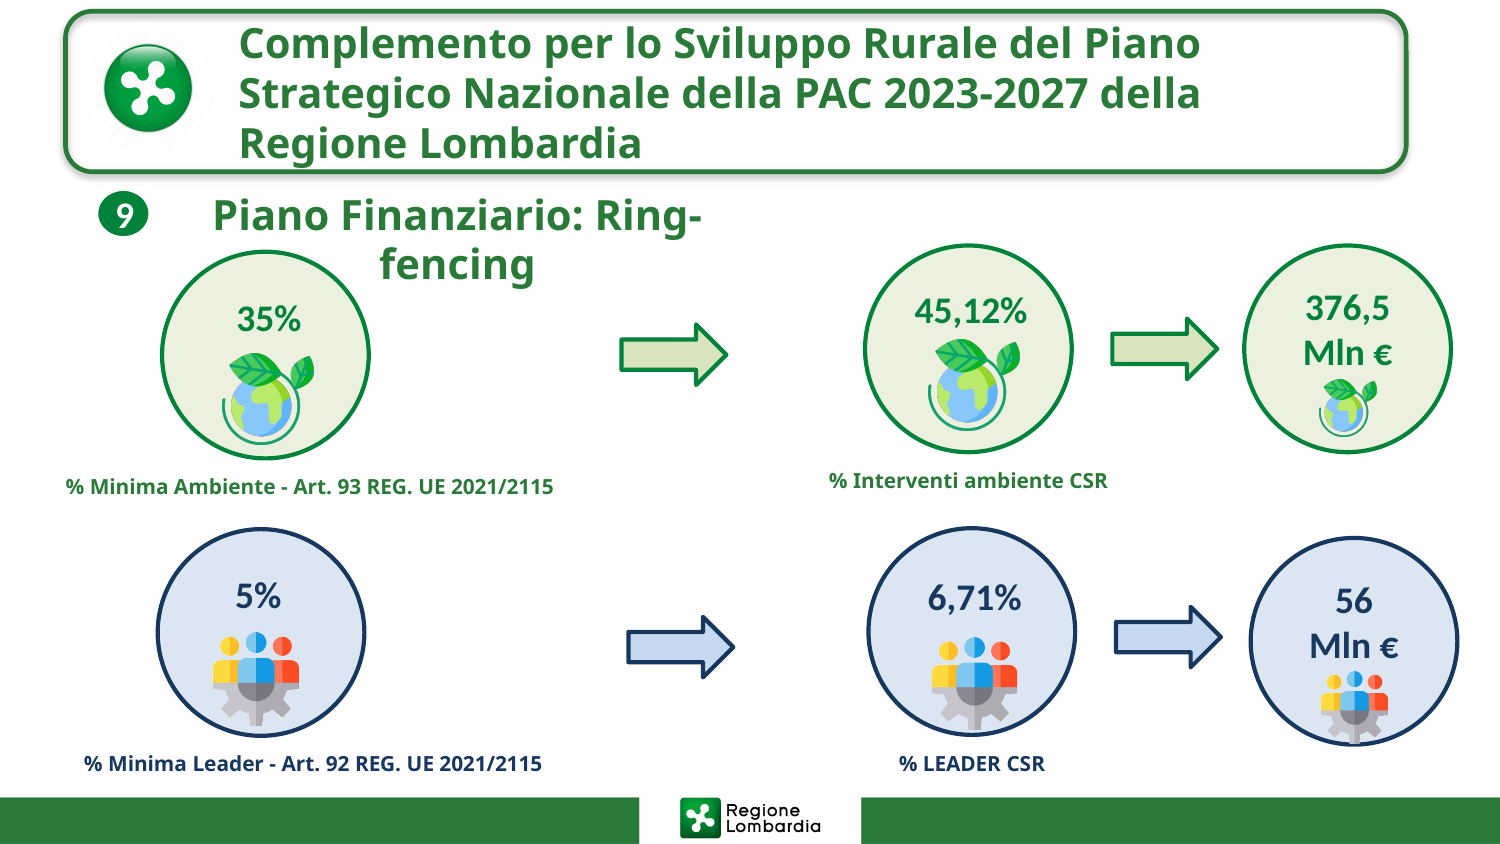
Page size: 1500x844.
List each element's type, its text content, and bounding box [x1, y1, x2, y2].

text_box 9 [100, 183, 227, 244]
text_box [64, 10, 1407, 173]
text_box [1115, 537, 1458, 745]
text_box [94, 197, 100, 230]
text_box Piano Finanziario: Ring-fencing [131, 180, 784, 296]
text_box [628, 527, 1195, 777]
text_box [1112, 245, 1452, 453]
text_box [621, 245, 1192, 494]
picture [0, 0, 1500, 844]
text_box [21, 251, 598, 499]
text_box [52, 528, 574, 777]
title Complemento per lo Sviluppo Rurale del Piano Strategico Nazionale della PAC 2023-2027 della Regione Lombardia [223, 54, 1310, 130]
